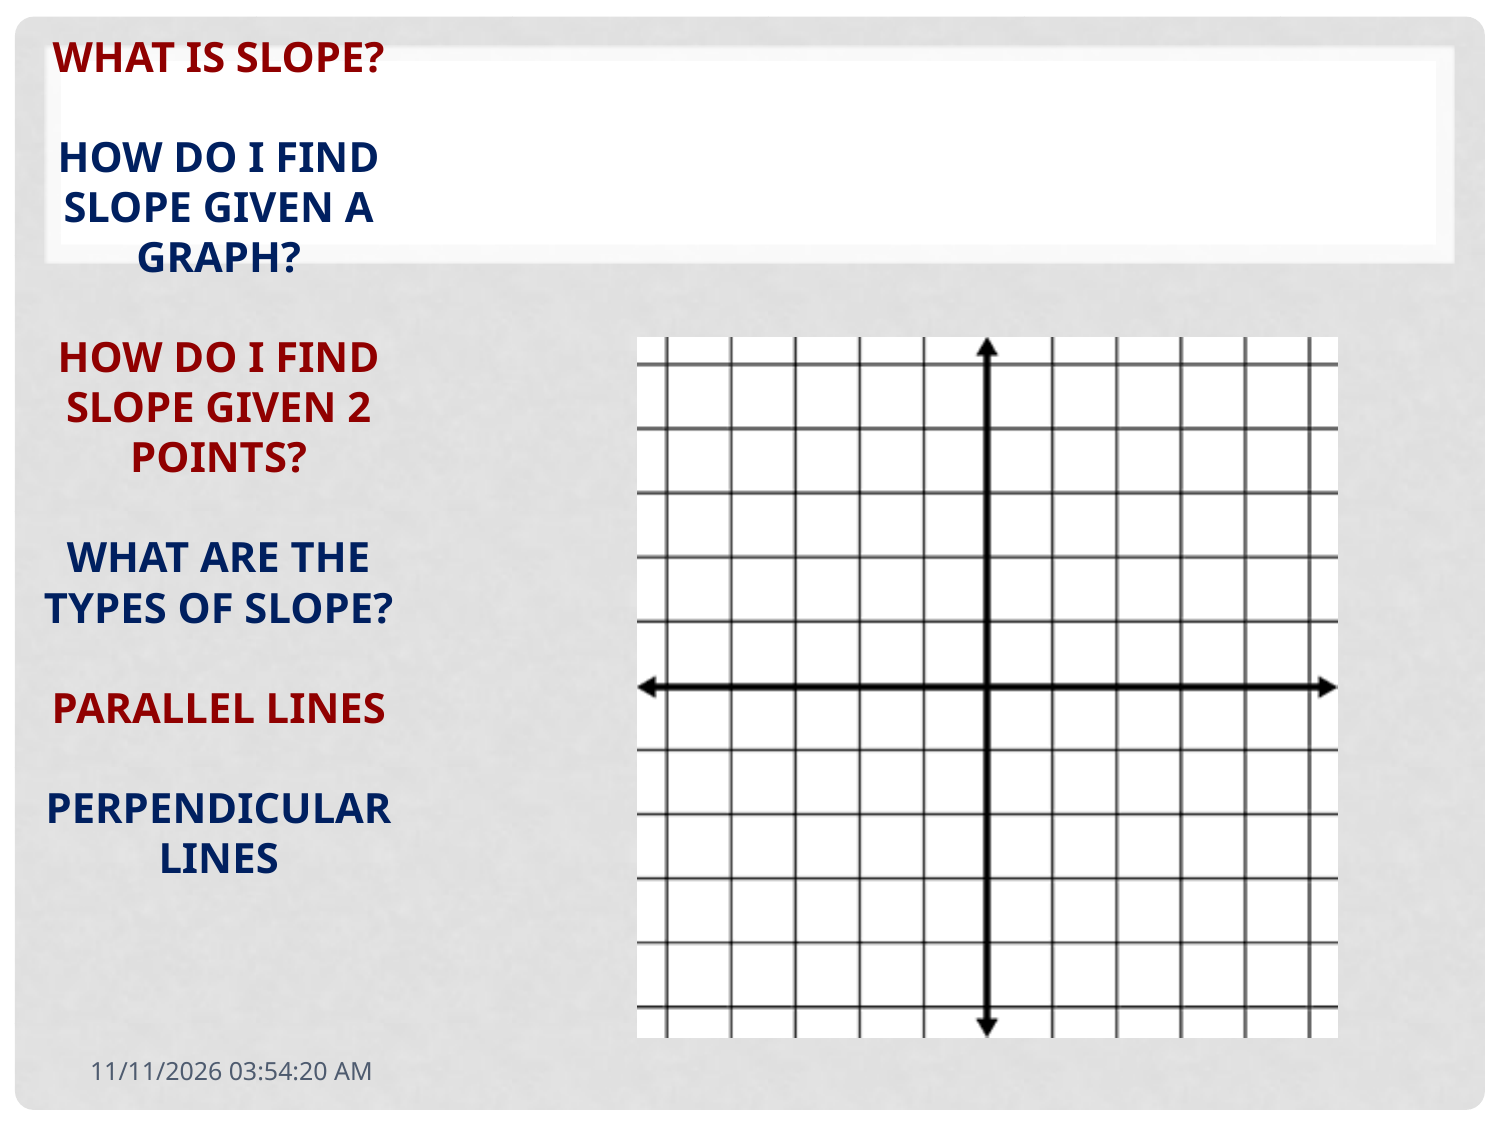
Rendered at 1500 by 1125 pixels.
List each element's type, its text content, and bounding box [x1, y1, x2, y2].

title WHAT IS SLOPE? HOW DO I FIND SLOPE GIVEN A GRAPH? HOW DO I FIND SLOPE GIVEN 2 POINTS? WHAT ARE THE TYPES OF SLOPE? PARALLEL LINES PERPENDICULAR LINES [0, 0, 438, 1013]
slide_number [75, 1042, 425, 1103]
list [637, 337, 1338, 1038]
